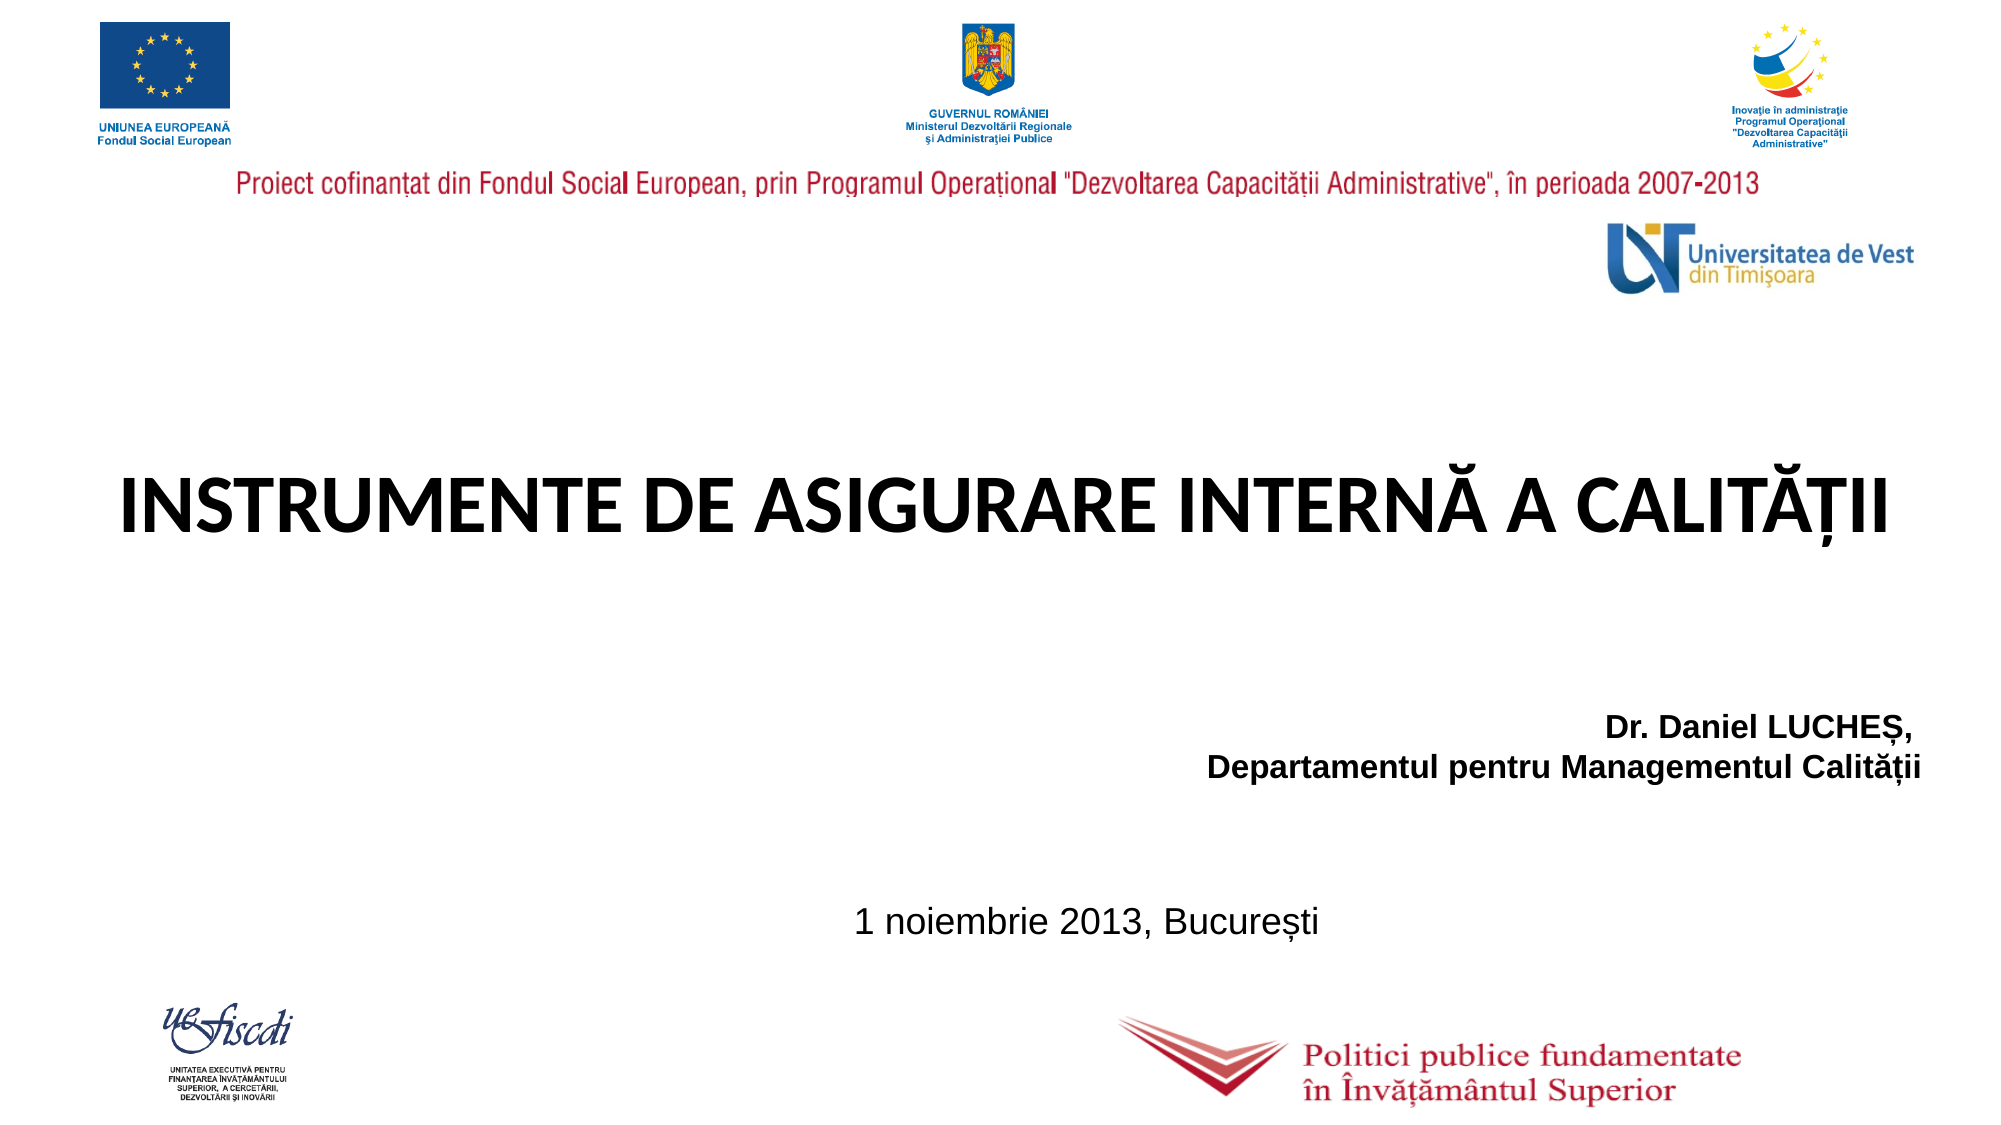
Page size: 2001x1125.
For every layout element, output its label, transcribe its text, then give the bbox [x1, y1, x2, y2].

picture [1600, 213, 1921, 302]
text_box Dr. Daniel LUCHEȘ, Departamentul pentru Managementul Calității [1852, 698, 1938, 793]
text_box INSTRUMENTE DE ASIGURARE INTERNĂ A CALITĂȚII [1852, 441, 1908, 557]
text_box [91, 18, 1852, 1109]
